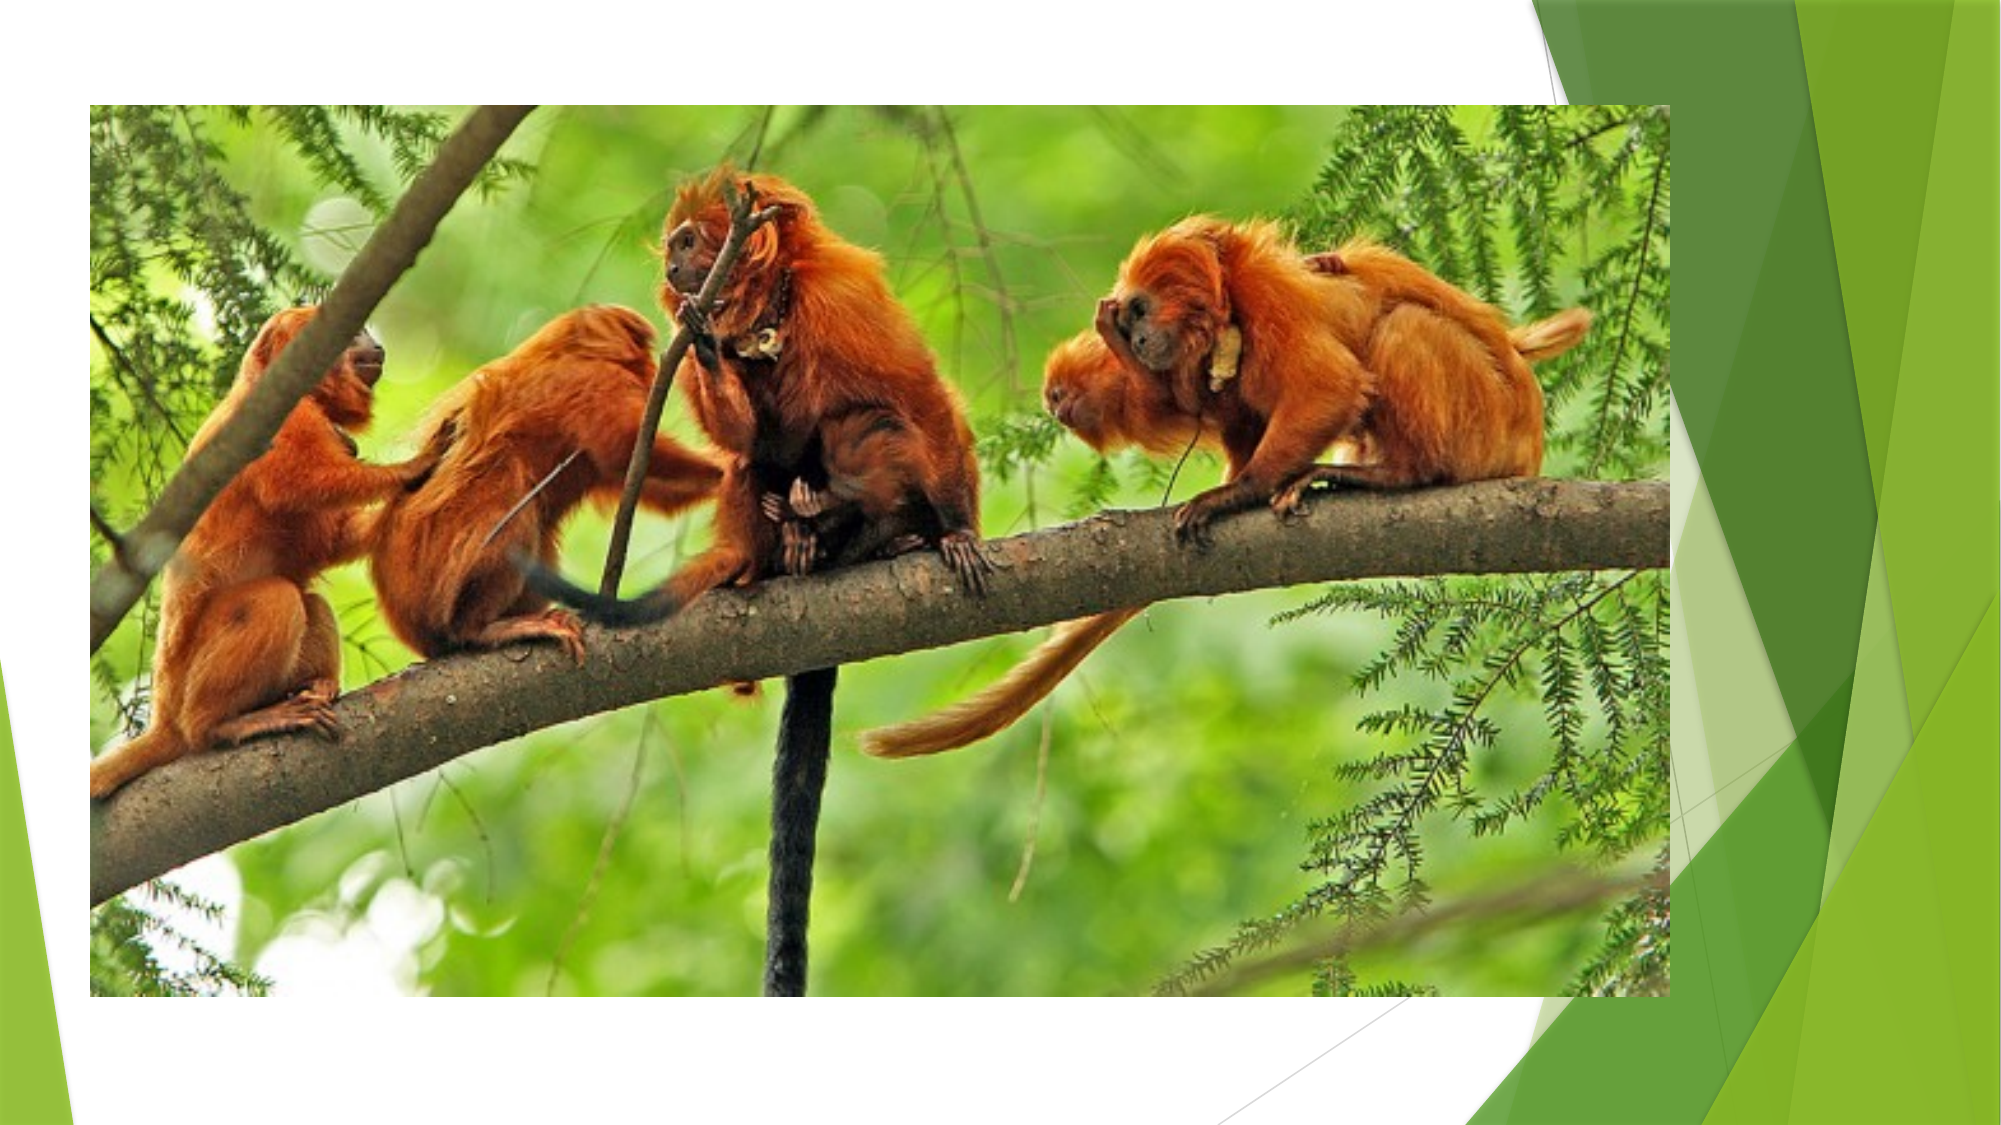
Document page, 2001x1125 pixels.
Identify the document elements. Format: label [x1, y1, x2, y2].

picture [89, 104, 1670, 997]
